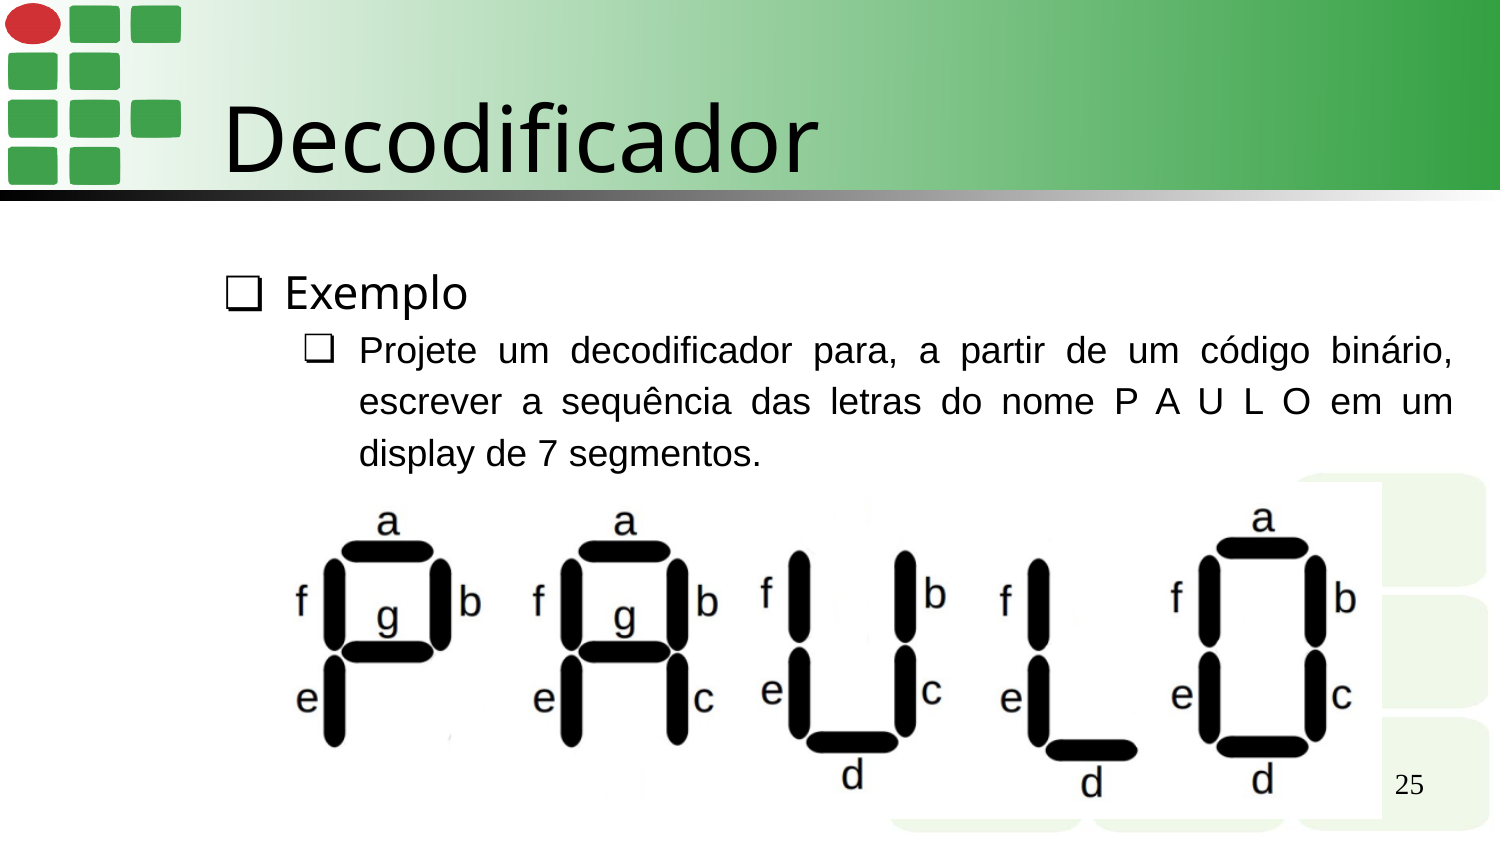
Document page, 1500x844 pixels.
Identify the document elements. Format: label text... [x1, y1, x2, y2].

text_box Exemplo Projete um decodificador para, a partir de um código binário, escrever a sequência das letras do nome P A U L O em um display de 7 segmentos. [193, 248, 1469, 483]
picture [286, 441, 1495, 835]
text_box Decodificador [206, 26, 1468, 207]
slide_number ‹#› [1383, 768, 1425, 827]
picture [5, 3, 181, 185]
